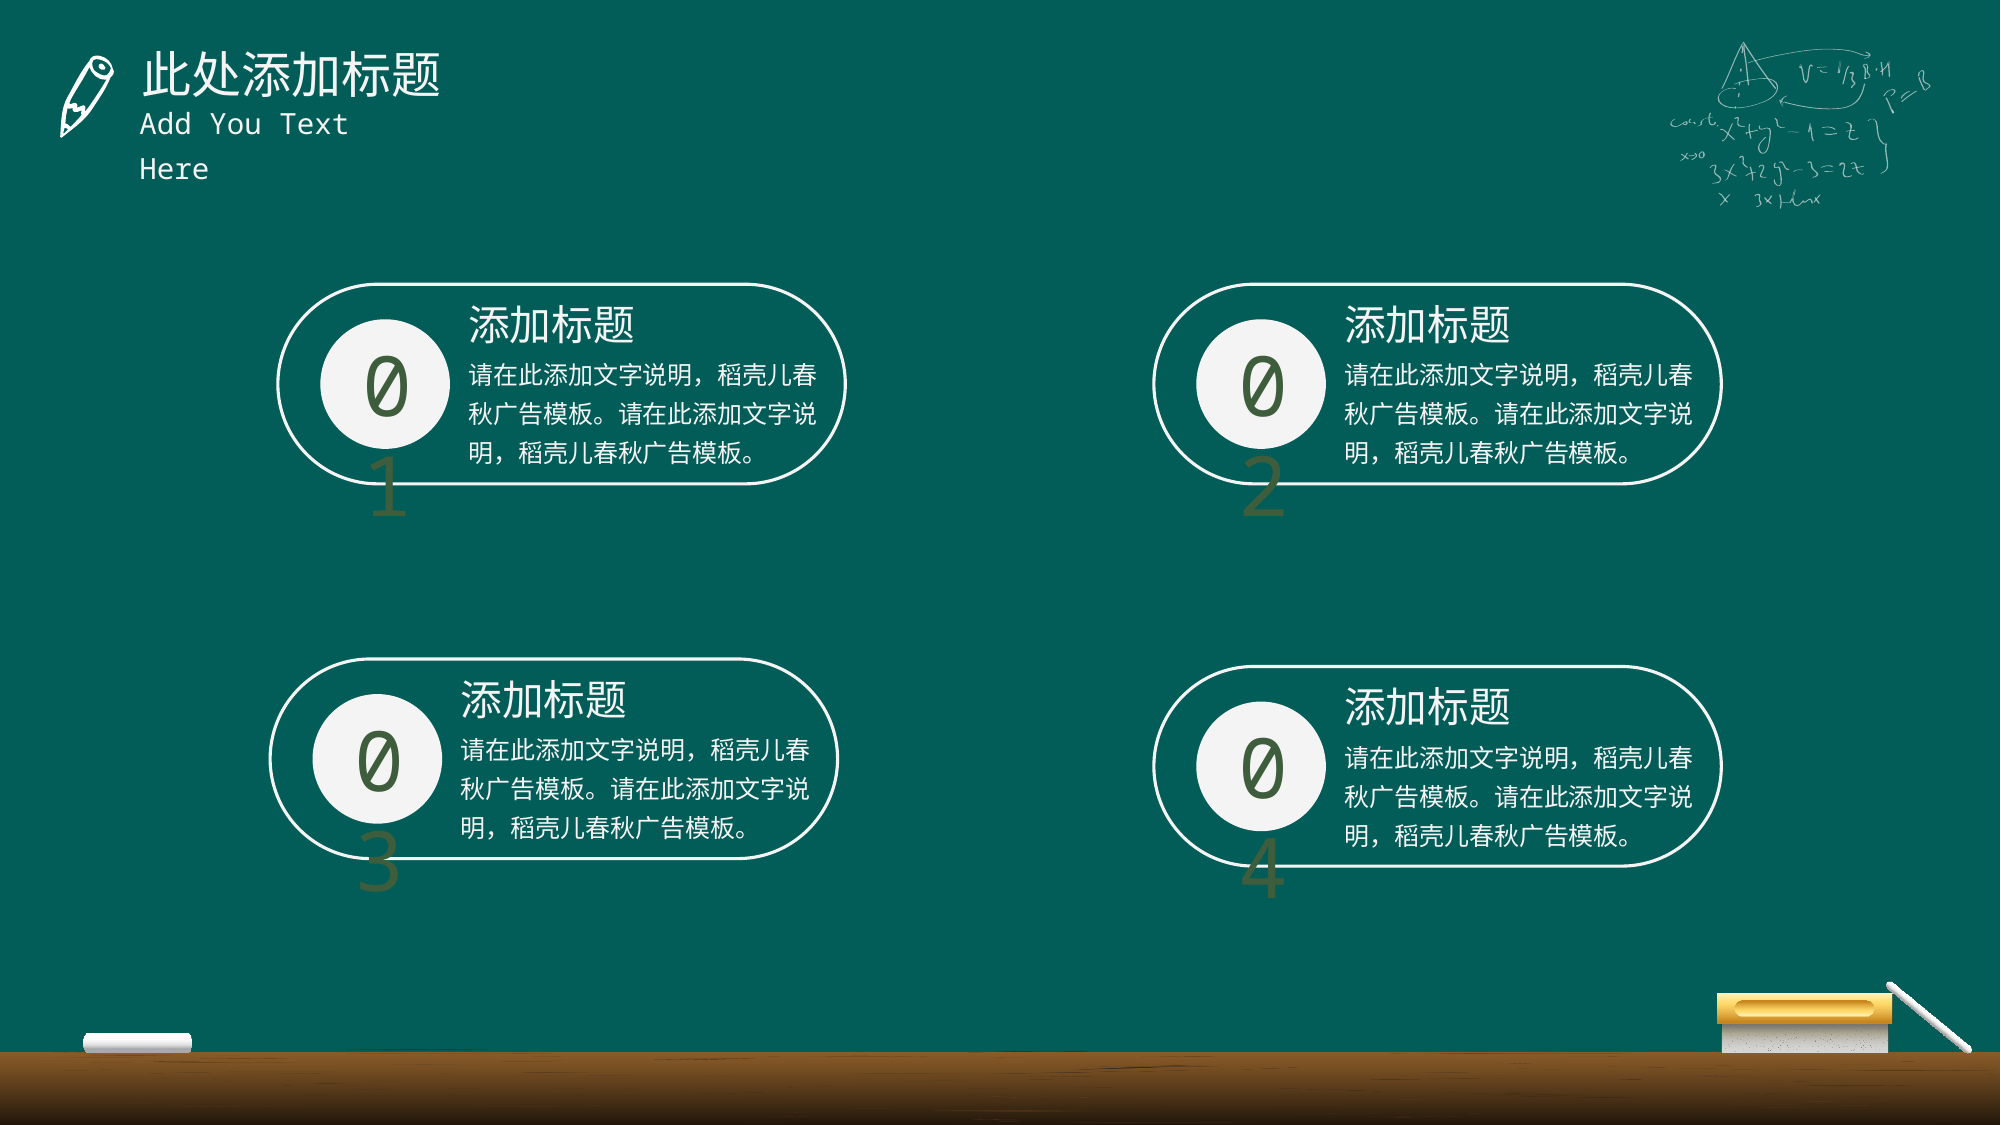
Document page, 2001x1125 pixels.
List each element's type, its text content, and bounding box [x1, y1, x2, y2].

text_box [838, 346, 846, 422]
text_box 添加标题 [1329, 291, 1562, 343]
text_box 添加标题 [453, 291, 686, 343]
picture [0, 938, 2000, 1125]
text_box 03 [321, 700, 438, 916]
text_box 01 [329, 325, 446, 541]
text_box [356, 318, 415, 325]
text_box [1322, 741, 1327, 792]
text_box 添加标题 [445, 666, 678, 718]
text_box 请在此添加文字说明，稻壳儿春秋广告模板。请在此添加文字说明，稻壳儿春秋广告模板。 [453, 343, 838, 475]
text_box 请在此添加文字说明，稻壳儿春秋广告模板。请在此添加文字说明，稻壳儿春秋广告模板。 [445, 718, 830, 850]
text_box [1322, 359, 1327, 410]
text_box [319, 349, 329, 419]
text_box [438, 733, 444, 785]
text_box [446, 358, 451, 410]
text_box [1714, 346, 1722, 422]
text_box [1195, 349, 1205, 419]
text_box 请在此添加文字说明，稻壳儿春秋广告模板。请在此添加文字说明，稻壳儿春秋广告模板。 [1329, 343, 1714, 475]
text_box 04 [1205, 708, 1322, 923]
text_box [1195, 731, 1205, 801]
text_box 02 [1205, 325, 1322, 541]
text_box [1230, 700, 1292, 708]
text_box 添加标题 [1329, 673, 1562, 725]
text_box Add You Text Here [124, 87, 430, 194]
text_box [277, 284, 837, 484]
text_box 此处添加标题 [126, 35, 457, 111]
text_box [270, 658, 829, 859]
text_box [1231, 318, 1291, 325]
text_box [311, 724, 321, 793]
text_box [45, 61, 122, 127]
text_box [1667, 41, 1934, 209]
text_box [1153, 666, 1713, 867]
text_box [1153, 284, 1713, 484]
text_box 请在此添加文字说明，稻壳儿春秋广告模板。请在此添加文字说明，稻壳儿春秋广告模板。 [1329, 725, 1714, 858]
text_box [347, 693, 407, 700]
text_box [1714, 728, 1722, 804]
text_box [830, 720, 838, 797]
